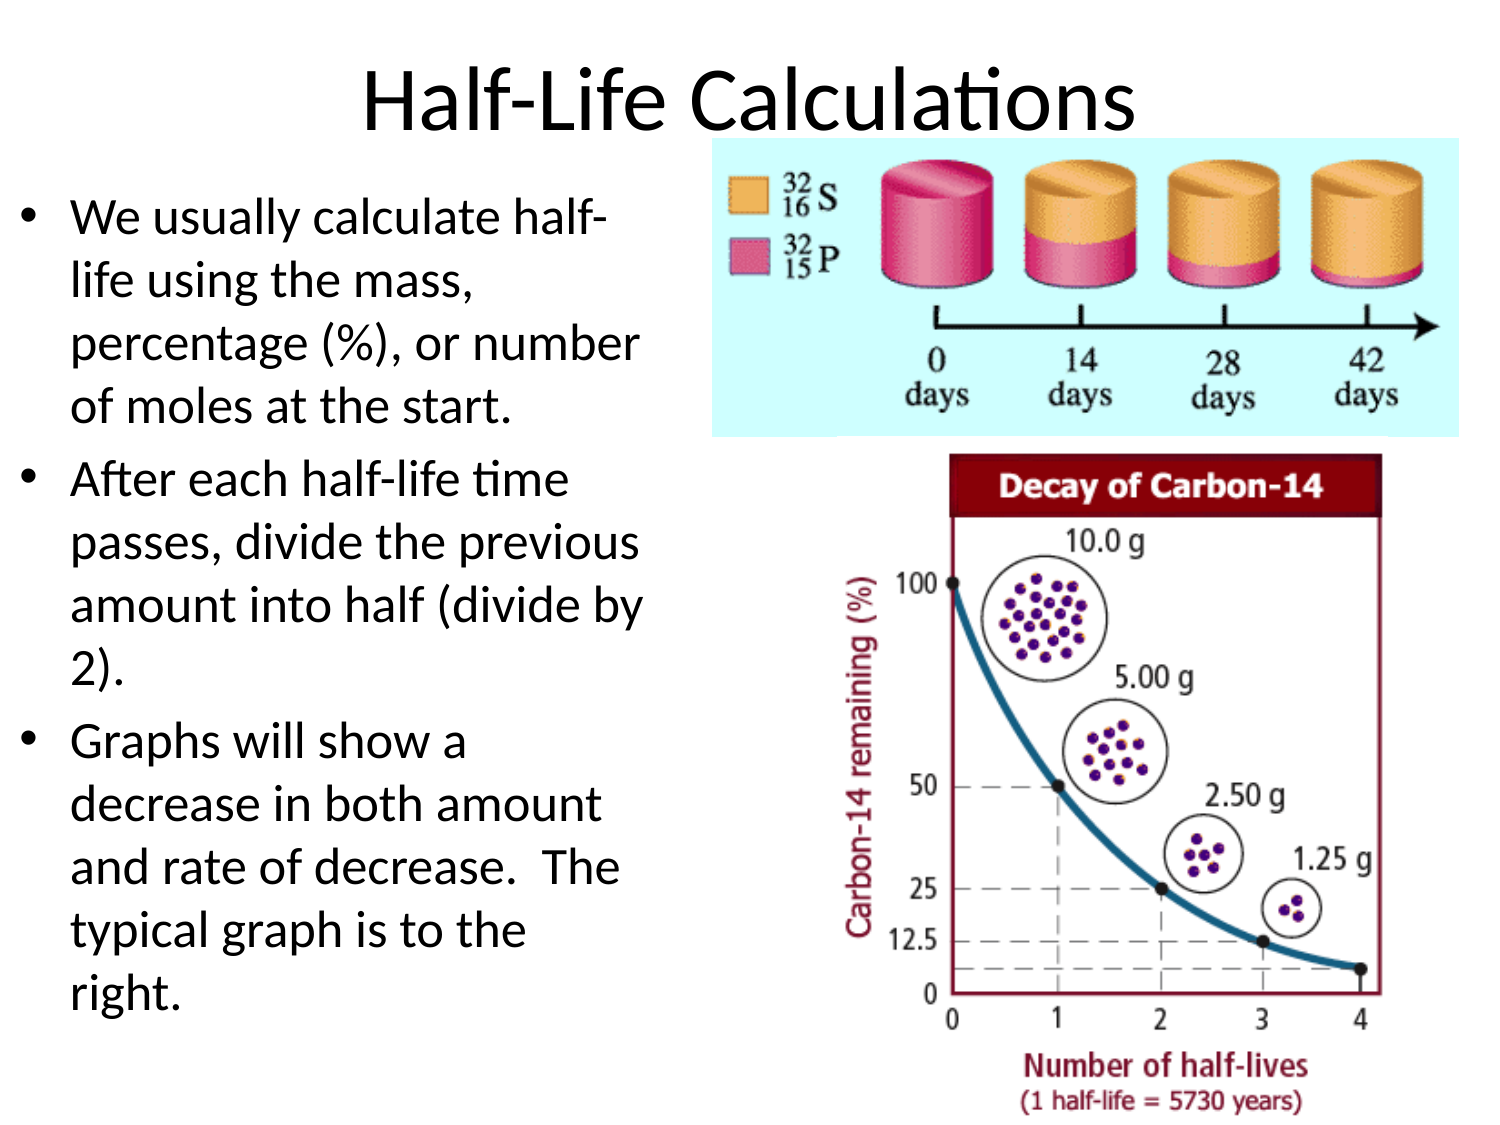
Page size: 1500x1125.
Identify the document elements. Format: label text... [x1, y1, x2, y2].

title Half-Life Calculations [75, 0, 1425, 188]
picture [712, 137, 1459, 437]
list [837, 436, 1388, 1125]
list We usually calculate half-life using the mass, percentage (%), or number of moles at the start. After each half-life time passes, divide the previous amount into half (divide by 2). Graphs will show a decrease in both amount and rate of decrease. The typical graph is to the right. [4, 174, 663, 1100]
